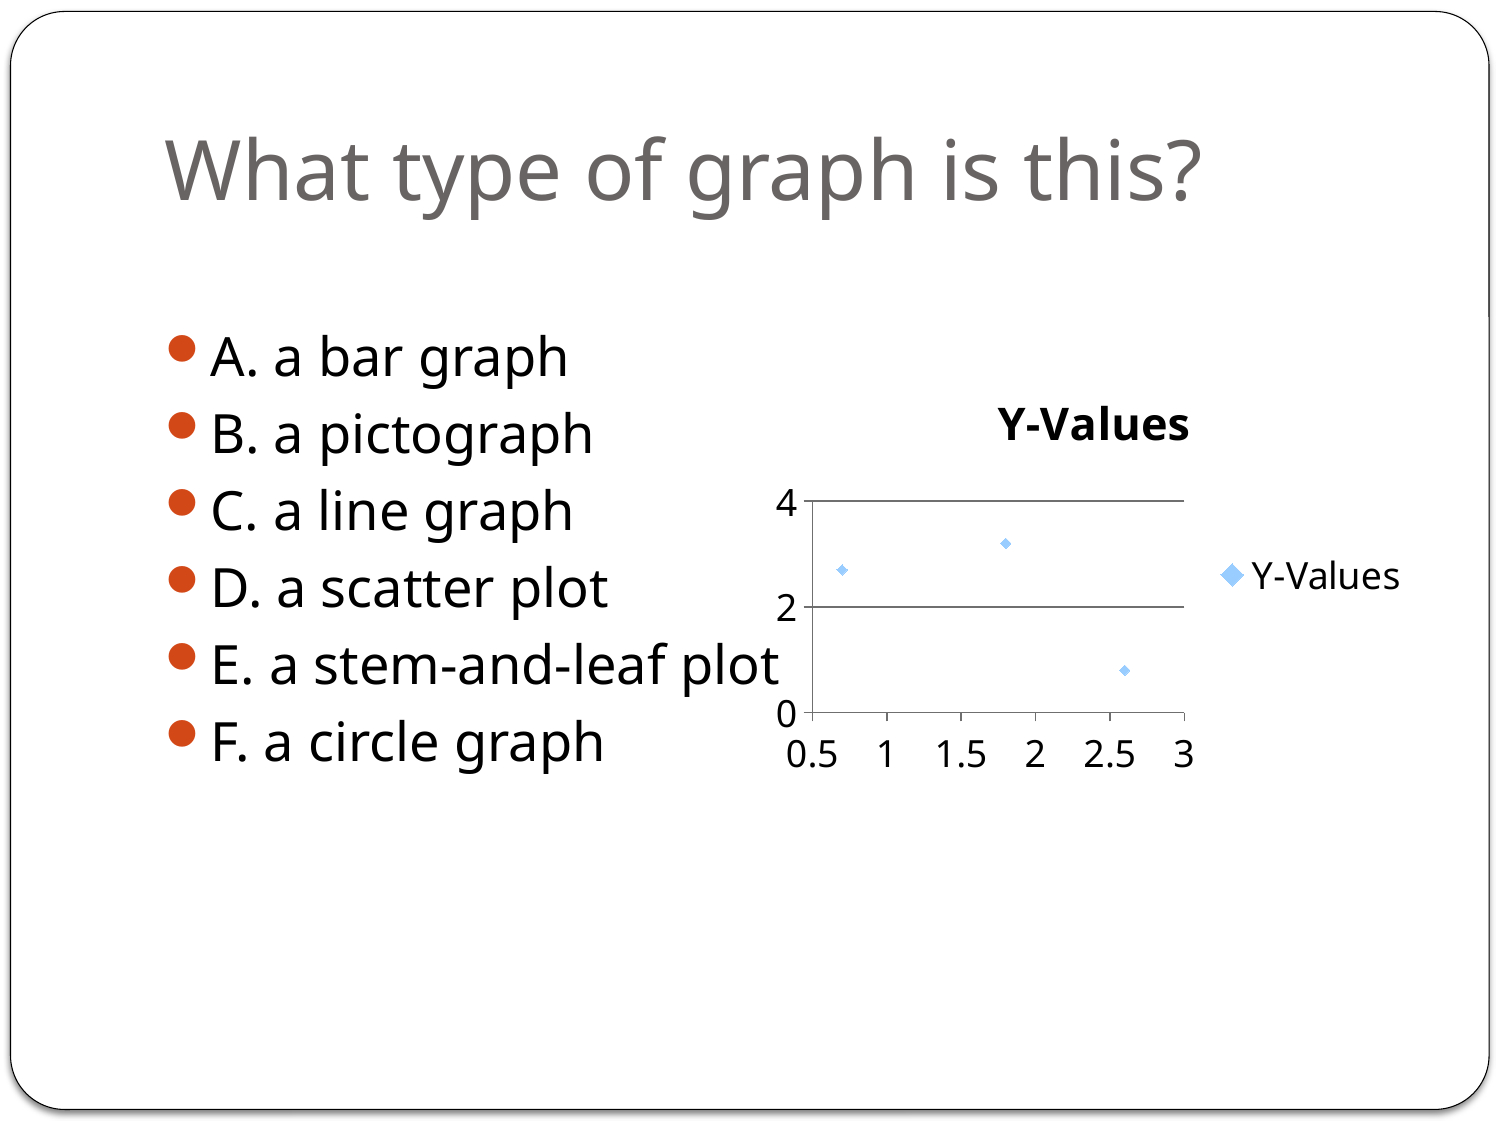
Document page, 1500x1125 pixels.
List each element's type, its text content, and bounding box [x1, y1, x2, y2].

list A. a bar graph B. a pictograph C. a line graph D. a scatter plot E. a stem-and-leaf plot F. a circle graph [150, 237, 1425, 988]
title What type of graph is this? [150, 45, 1425, 233]
chart [762, 362, 1426, 788]
